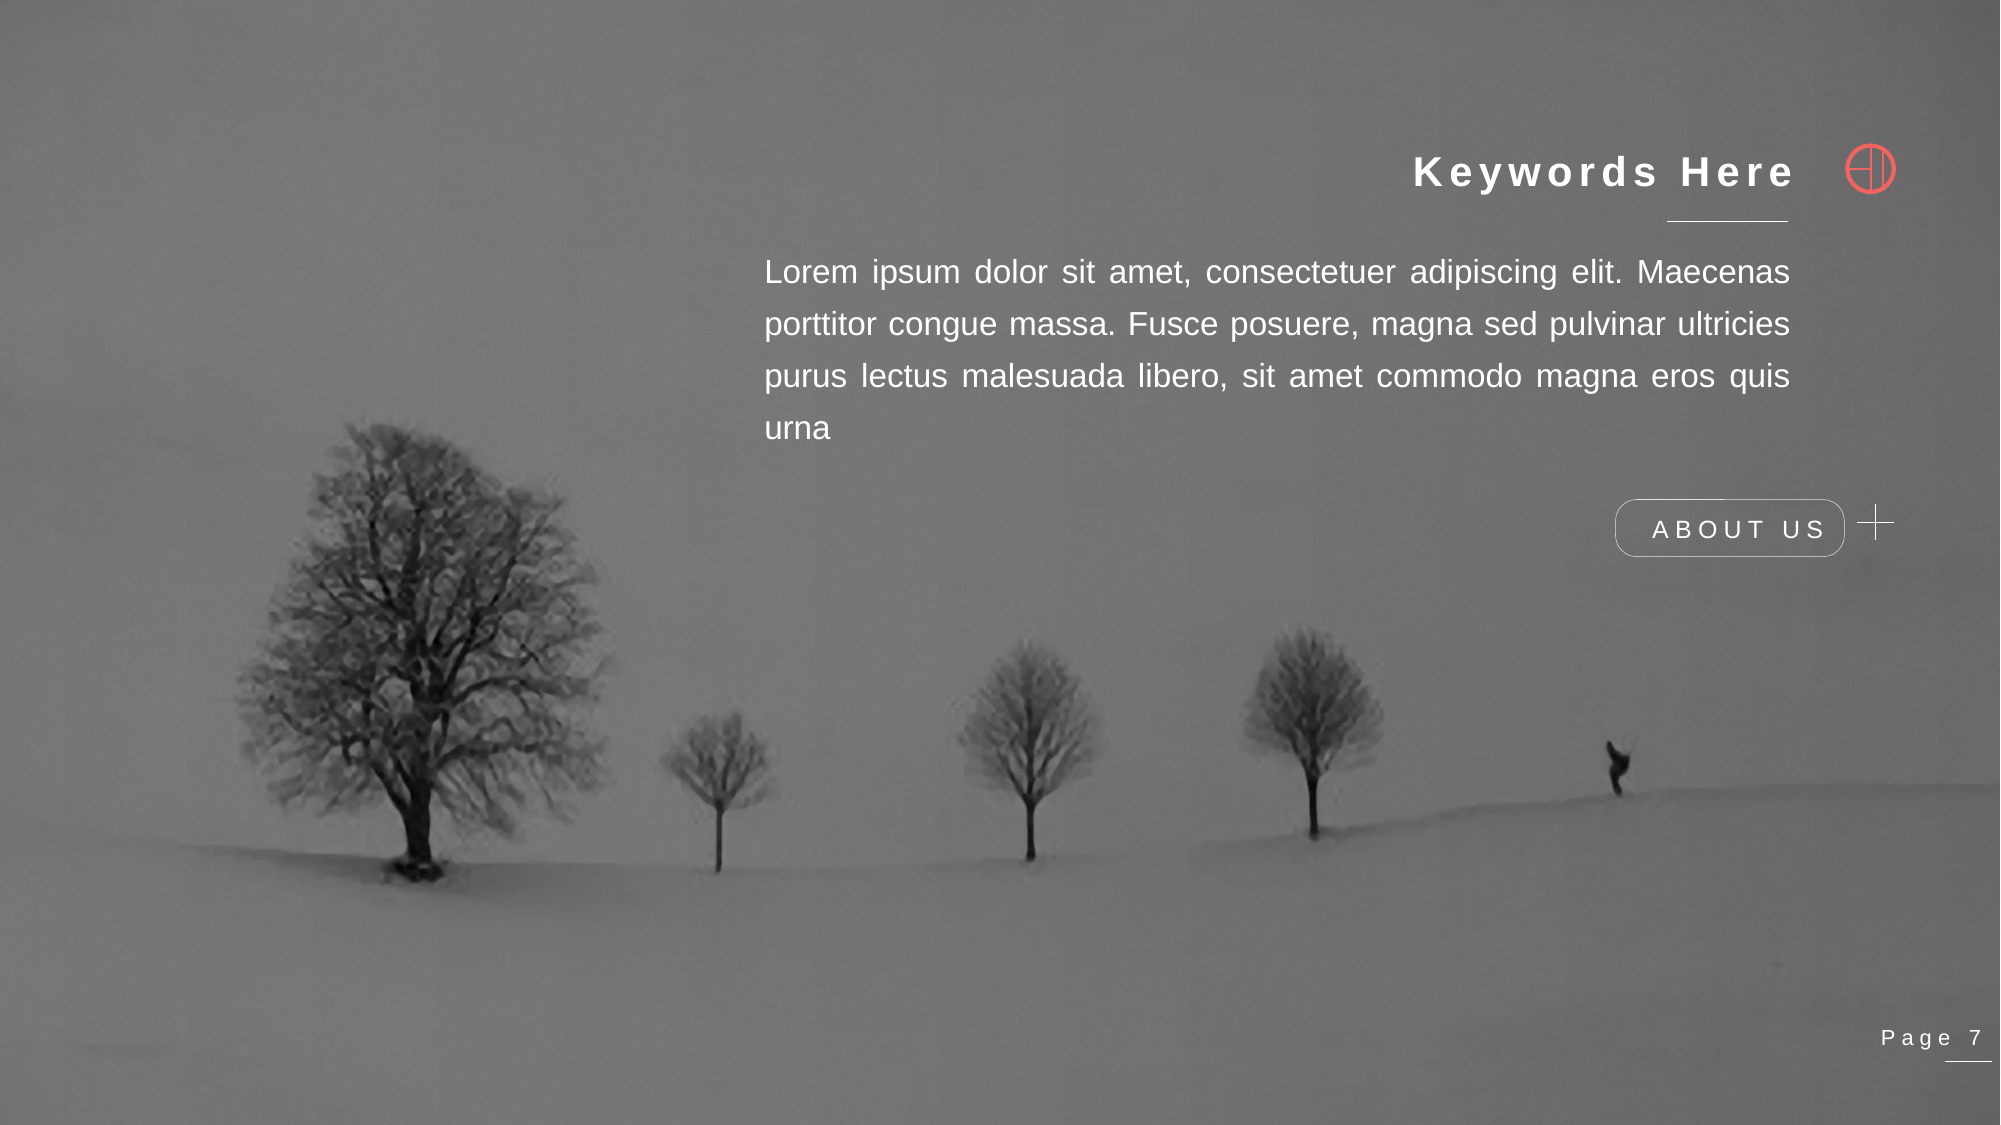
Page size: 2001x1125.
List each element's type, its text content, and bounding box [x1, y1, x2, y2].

text_box [0, 0, 2000, 1125]
text_box ABOUT US [1615, 499, 1845, 557]
text_box Lorem ipsum dolor sit amet, consectetuer adipiscing elit. Maecenas porttitor congue massa. Fusce posuere, magna sed pulvinar ultricies purus lectus malesuada libero, sit amet commodo magna eros quis urna [749, 230, 1808, 454]
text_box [1857, 504, 1894, 541]
slide_number Page 7 [1830, 1007, 1996, 1068]
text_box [1847, 145, 1894, 192]
text_box Keywords Here [1265, 136, 1807, 202]
